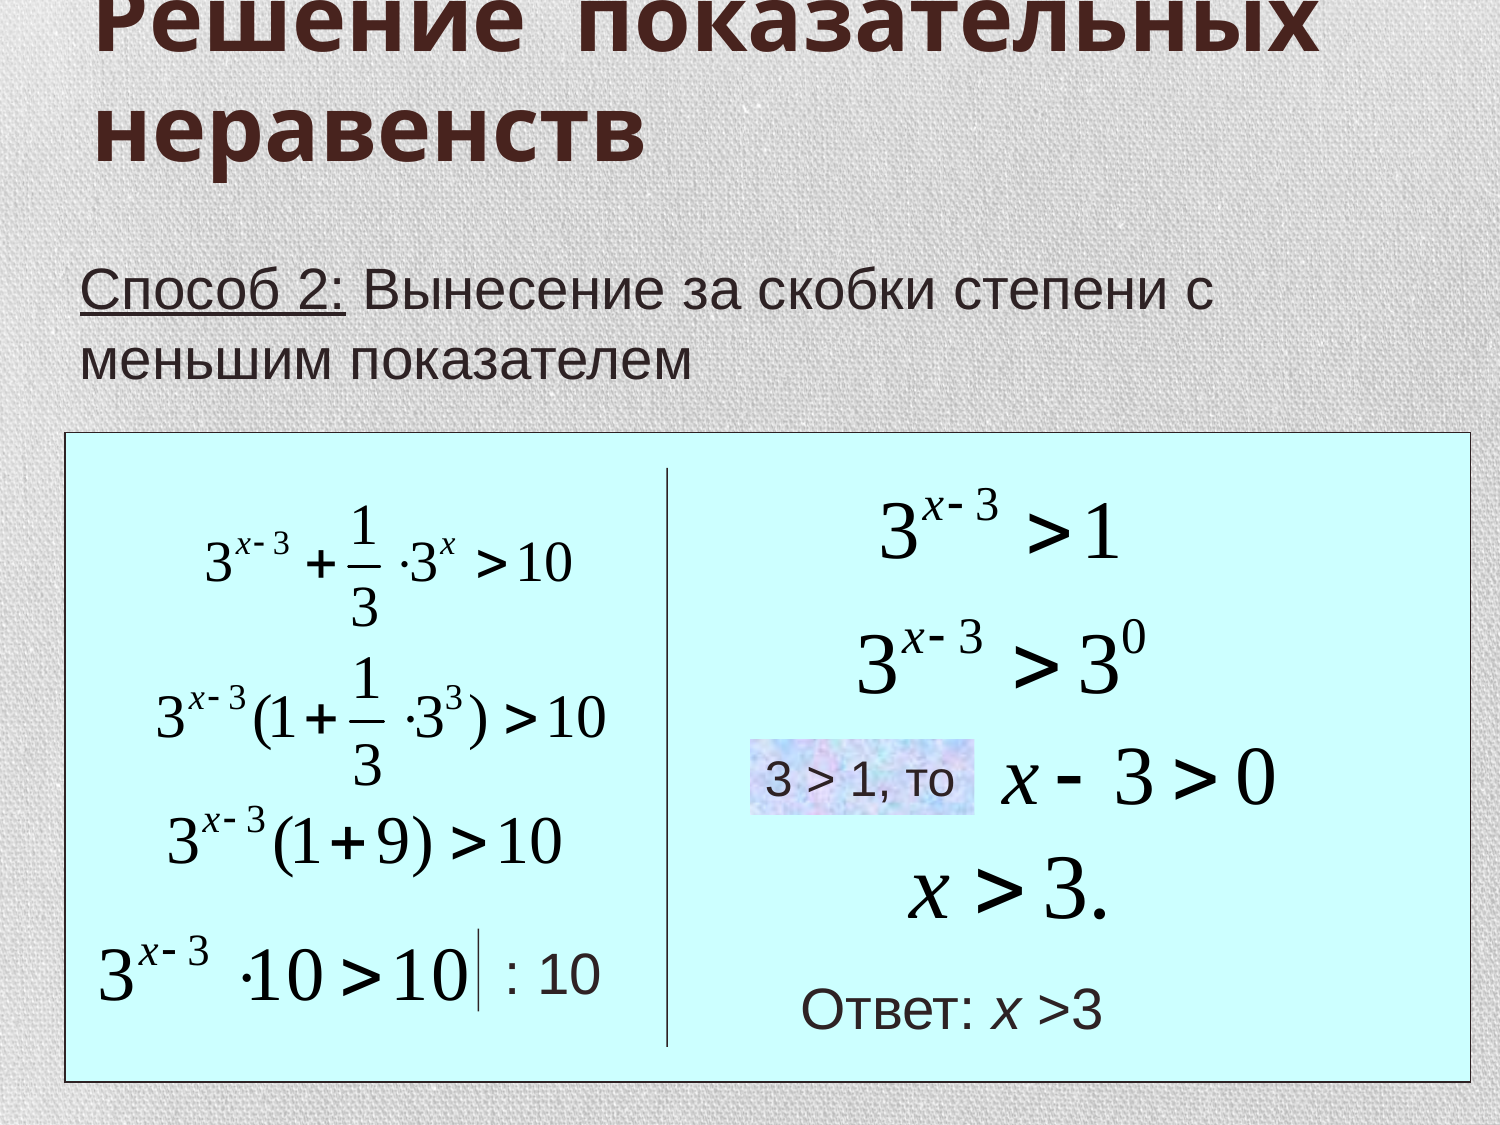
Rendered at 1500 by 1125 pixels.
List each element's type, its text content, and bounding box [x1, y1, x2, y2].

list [157, 789, 574, 892]
text_box : 10 [490, 928, 632, 1014]
text_box [64, 432, 1471, 1083]
text_box Ответ: х >3 [785, 964, 1412, 1049]
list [197, 488, 583, 637]
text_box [867, 467, 1132, 580]
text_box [985, 727, 1288, 827]
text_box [844, 597, 1161, 716]
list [148, 638, 619, 800]
text_box Способ 2: Вынесение за скобки степени с меньшим показателем [64, 243, 1459, 399]
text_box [891, 833, 1123, 942]
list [88, 916, 479, 1020]
text_box 3 > 1, то [750, 739, 975, 815]
title Решение показательных неравенств [76, 0, 1412, 188]
